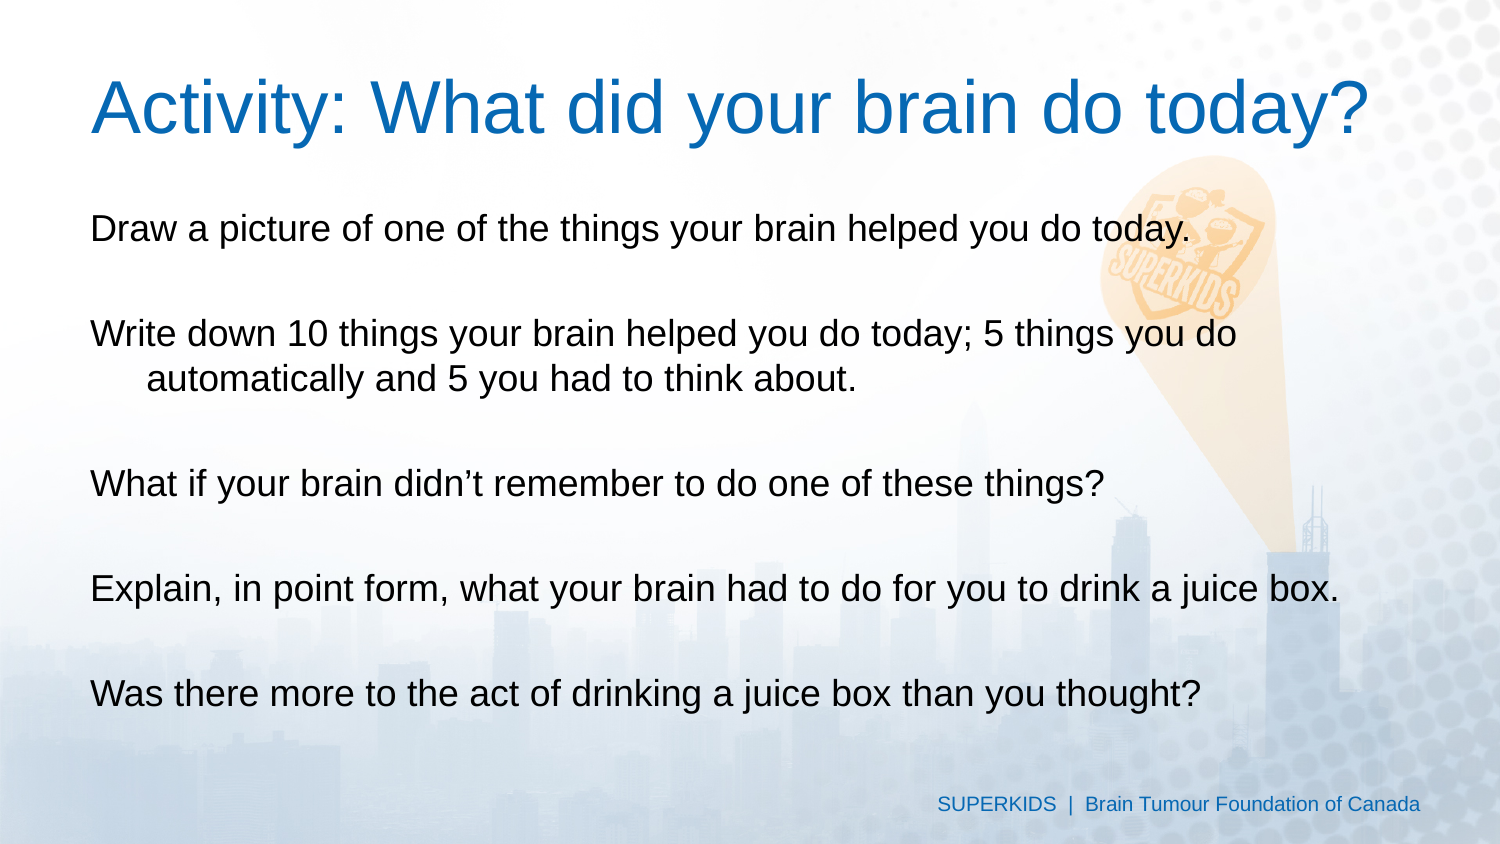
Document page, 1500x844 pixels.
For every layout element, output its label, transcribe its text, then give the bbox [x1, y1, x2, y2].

title Activity: What did your brain do today? [76, 33, 1426, 175]
list Draw a picture of one of the things your brain helped you do today. Write down 10 things your brain helped you do today; 5 things you do automatically and 5 you had to think about. What if your brain didn’t remember to do one of these things? Explain, in point form, what your brain had to do for you to drink a juice box. Was there more to the act of drinking a juice box than you thought? [74, 196, 1426, 754]
picture [0, 0, 1500, 844]
